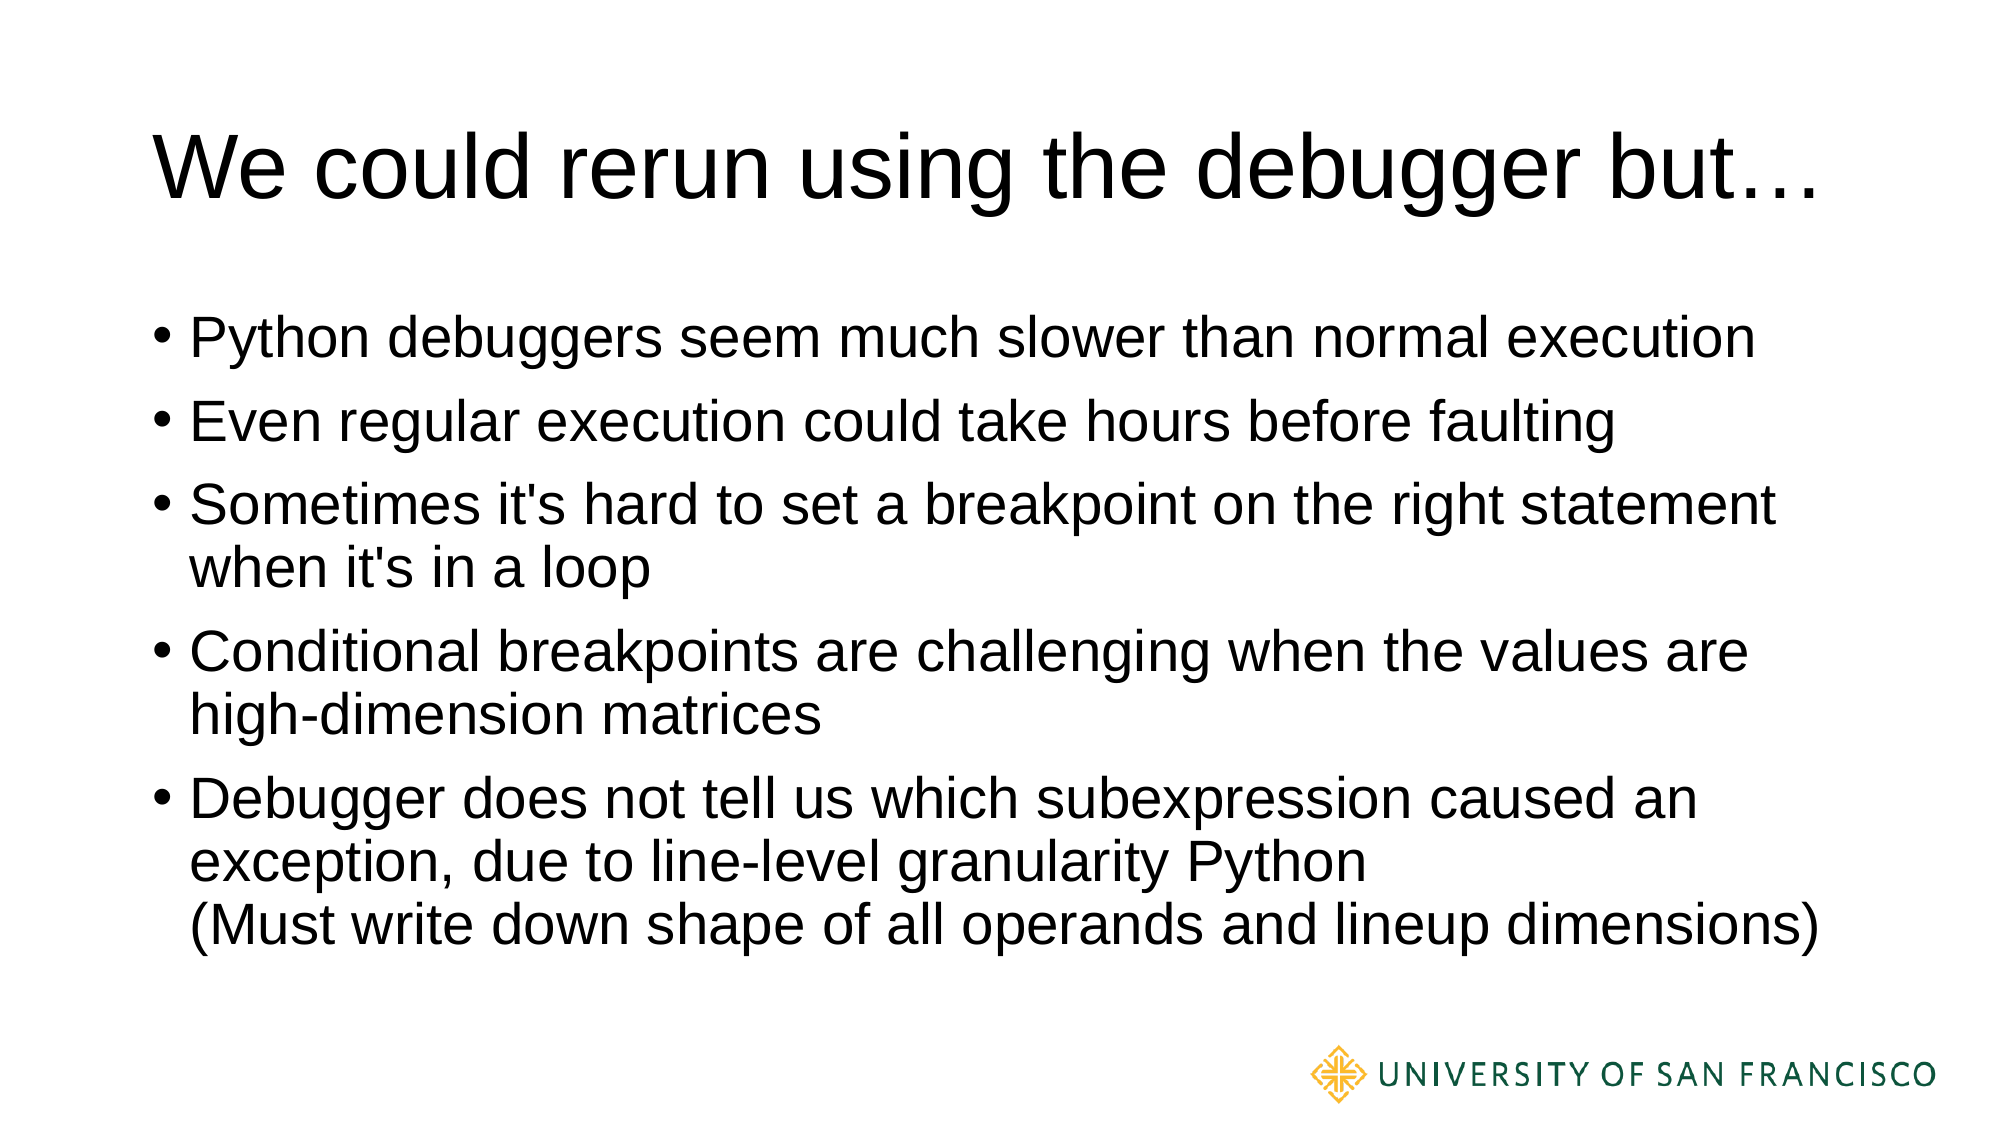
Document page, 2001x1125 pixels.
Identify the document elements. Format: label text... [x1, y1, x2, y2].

list Python debuggers seem much slower than normal execution Even regular execution could take hours before faulting Sometimes it's hard to set a breakpoint on the right statement when it's in a loop Conditional breakpoints are challenging when the values are high-dimension matrices Debugger does not tell us which subexpression caused an exception, due to line-level granularity Python (Must write down shape of all operands and lineup dimensions) [137, 299, 1863, 1014]
title We could rerun using the debugger but… [137, 59, 1863, 278]
